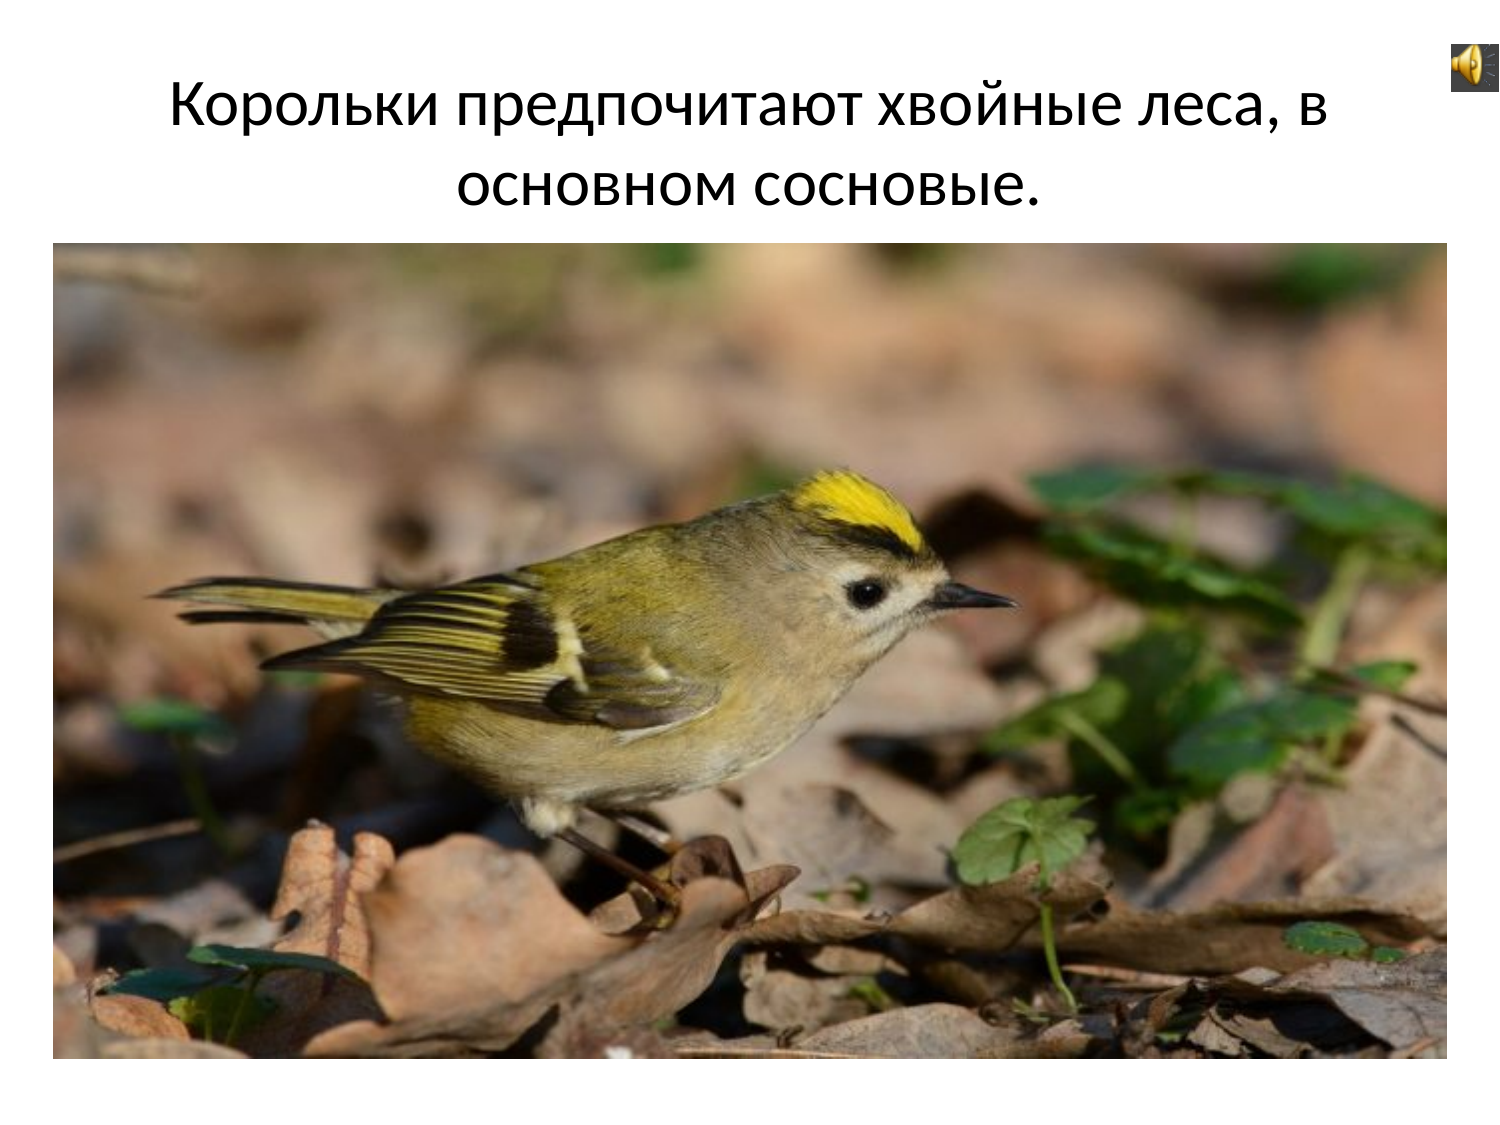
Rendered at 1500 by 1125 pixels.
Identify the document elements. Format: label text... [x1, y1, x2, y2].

title Корольки предпочитают хвойные леса, в основном сосновые. [75, 45, 1425, 233]
picture [52, 243, 1448, 1059]
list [1449, 42, 1500, 93]
